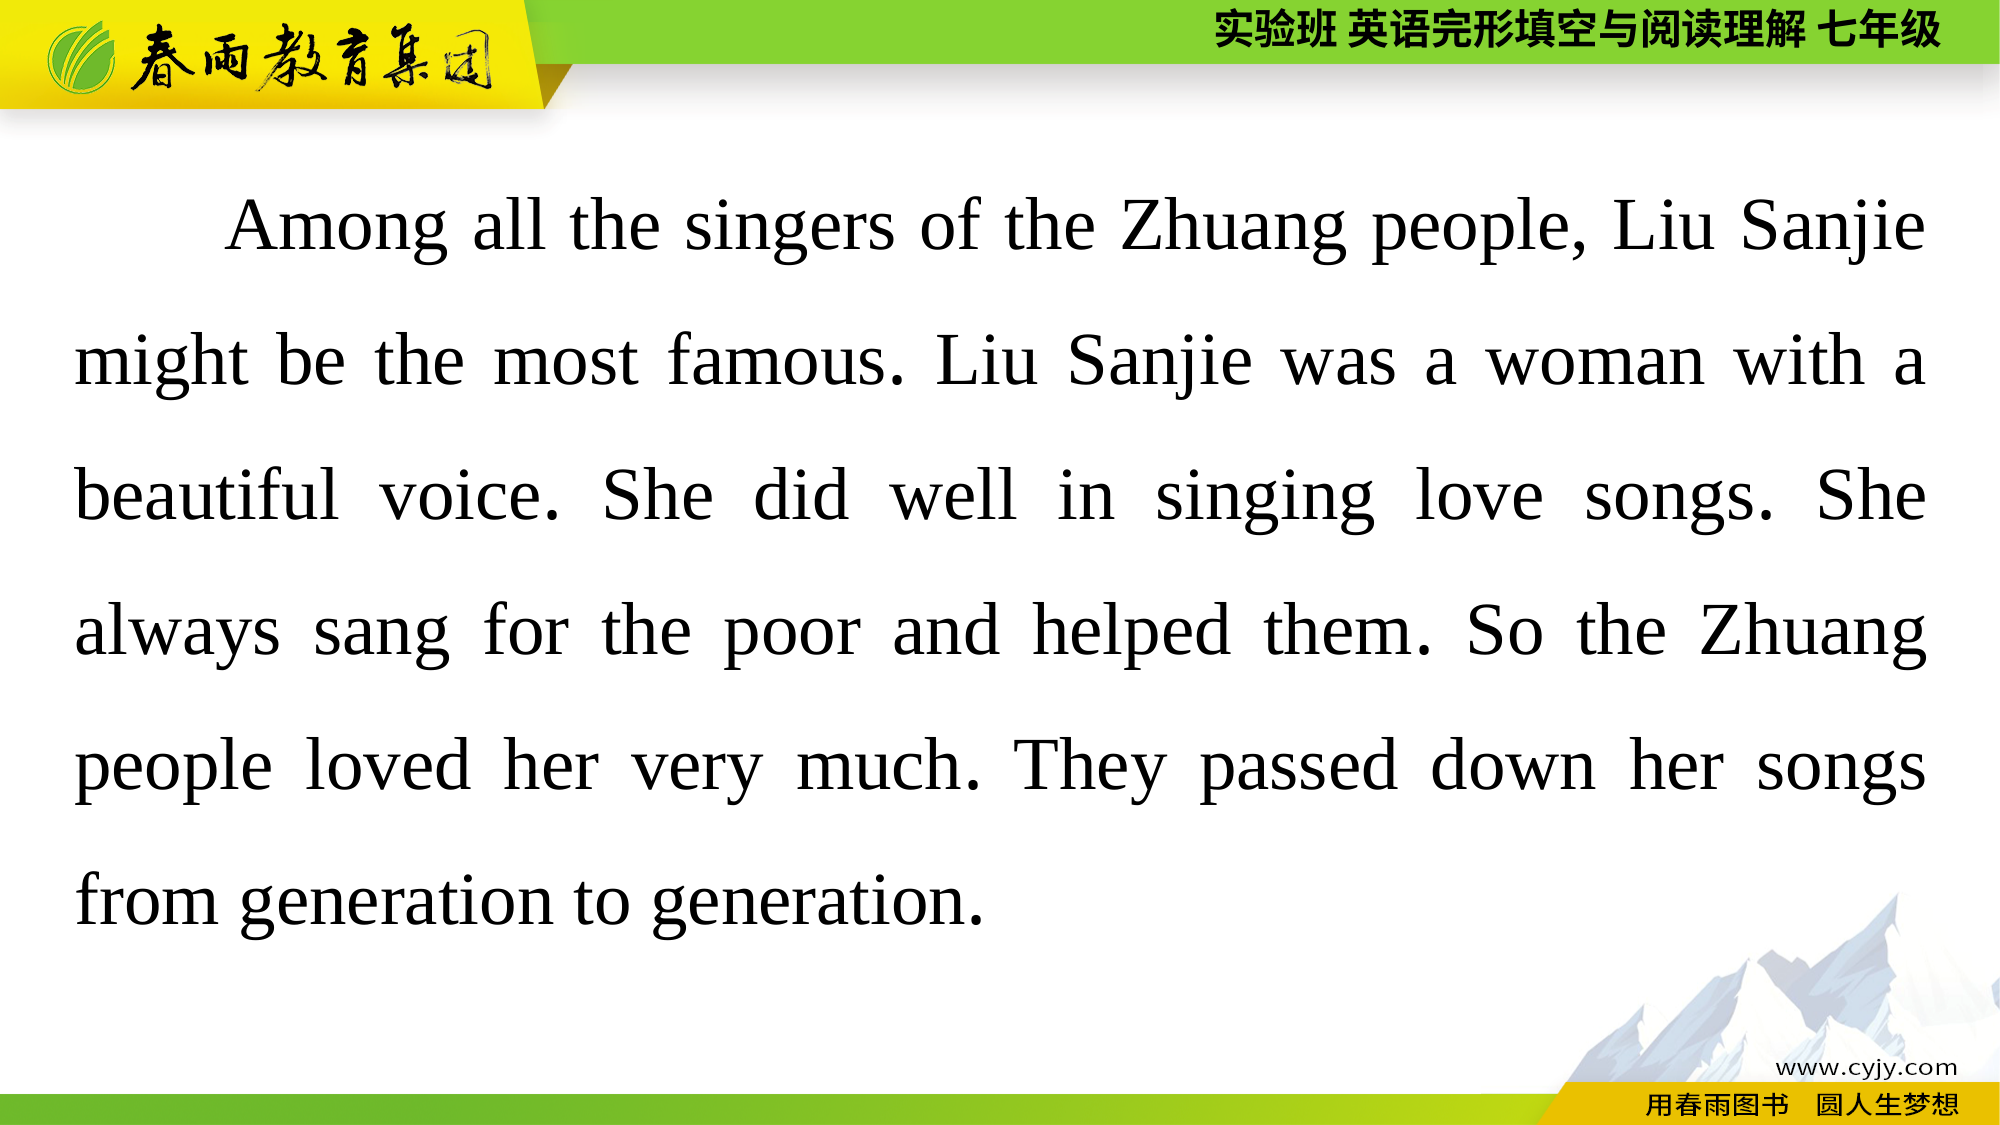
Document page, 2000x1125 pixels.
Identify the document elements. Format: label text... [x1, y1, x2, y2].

list Among all the singers of the Zhuang people, Liu Sanjie might be the most famous. Liu Sanjie was a woman with a beautiful voice. She did well in singing love songs. She always sang for the poor and helped them. So the Zhuang people loved her very much. They passed down her songs from generation to generation. [59, 122, 1944, 939]
picture [0, 0, 2000, 1125]
